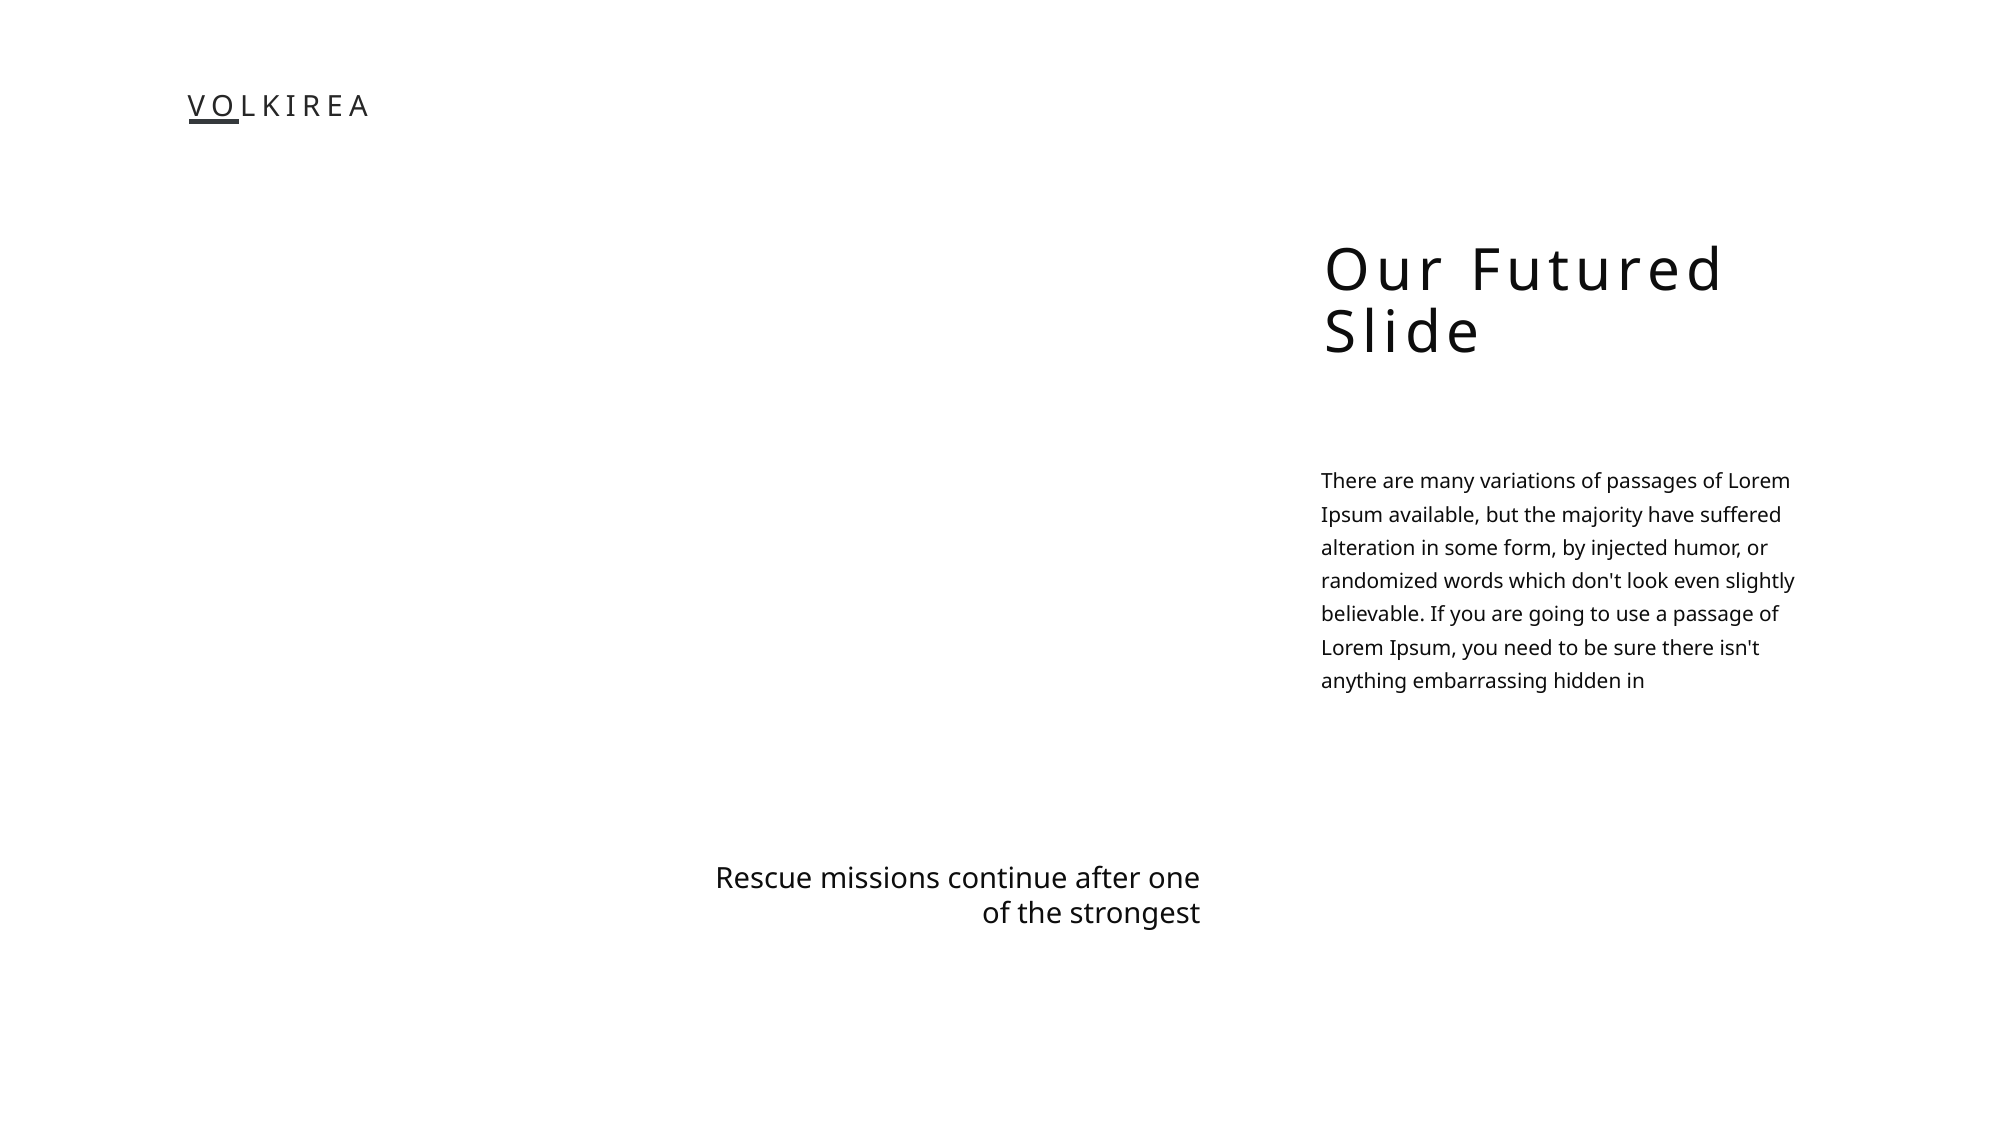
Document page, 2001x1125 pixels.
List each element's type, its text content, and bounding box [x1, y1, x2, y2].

picture [0, 0, 1197, 807]
text_box Our Futured Slide [1309, 231, 1791, 372]
text_box Rescue missions continue after one of the strongest [672, 852, 1216, 937]
text_box There are many variations of passages of Lorem Ipsum available, but the majority have suffered alteration in some form, by injected humor, or randomized words which don't look even slightly believable. If you are going to use a passage of Lorem Ipsum, you need to be sure there isn't anything embarrassing hidden in [1306, 452, 1850, 700]
